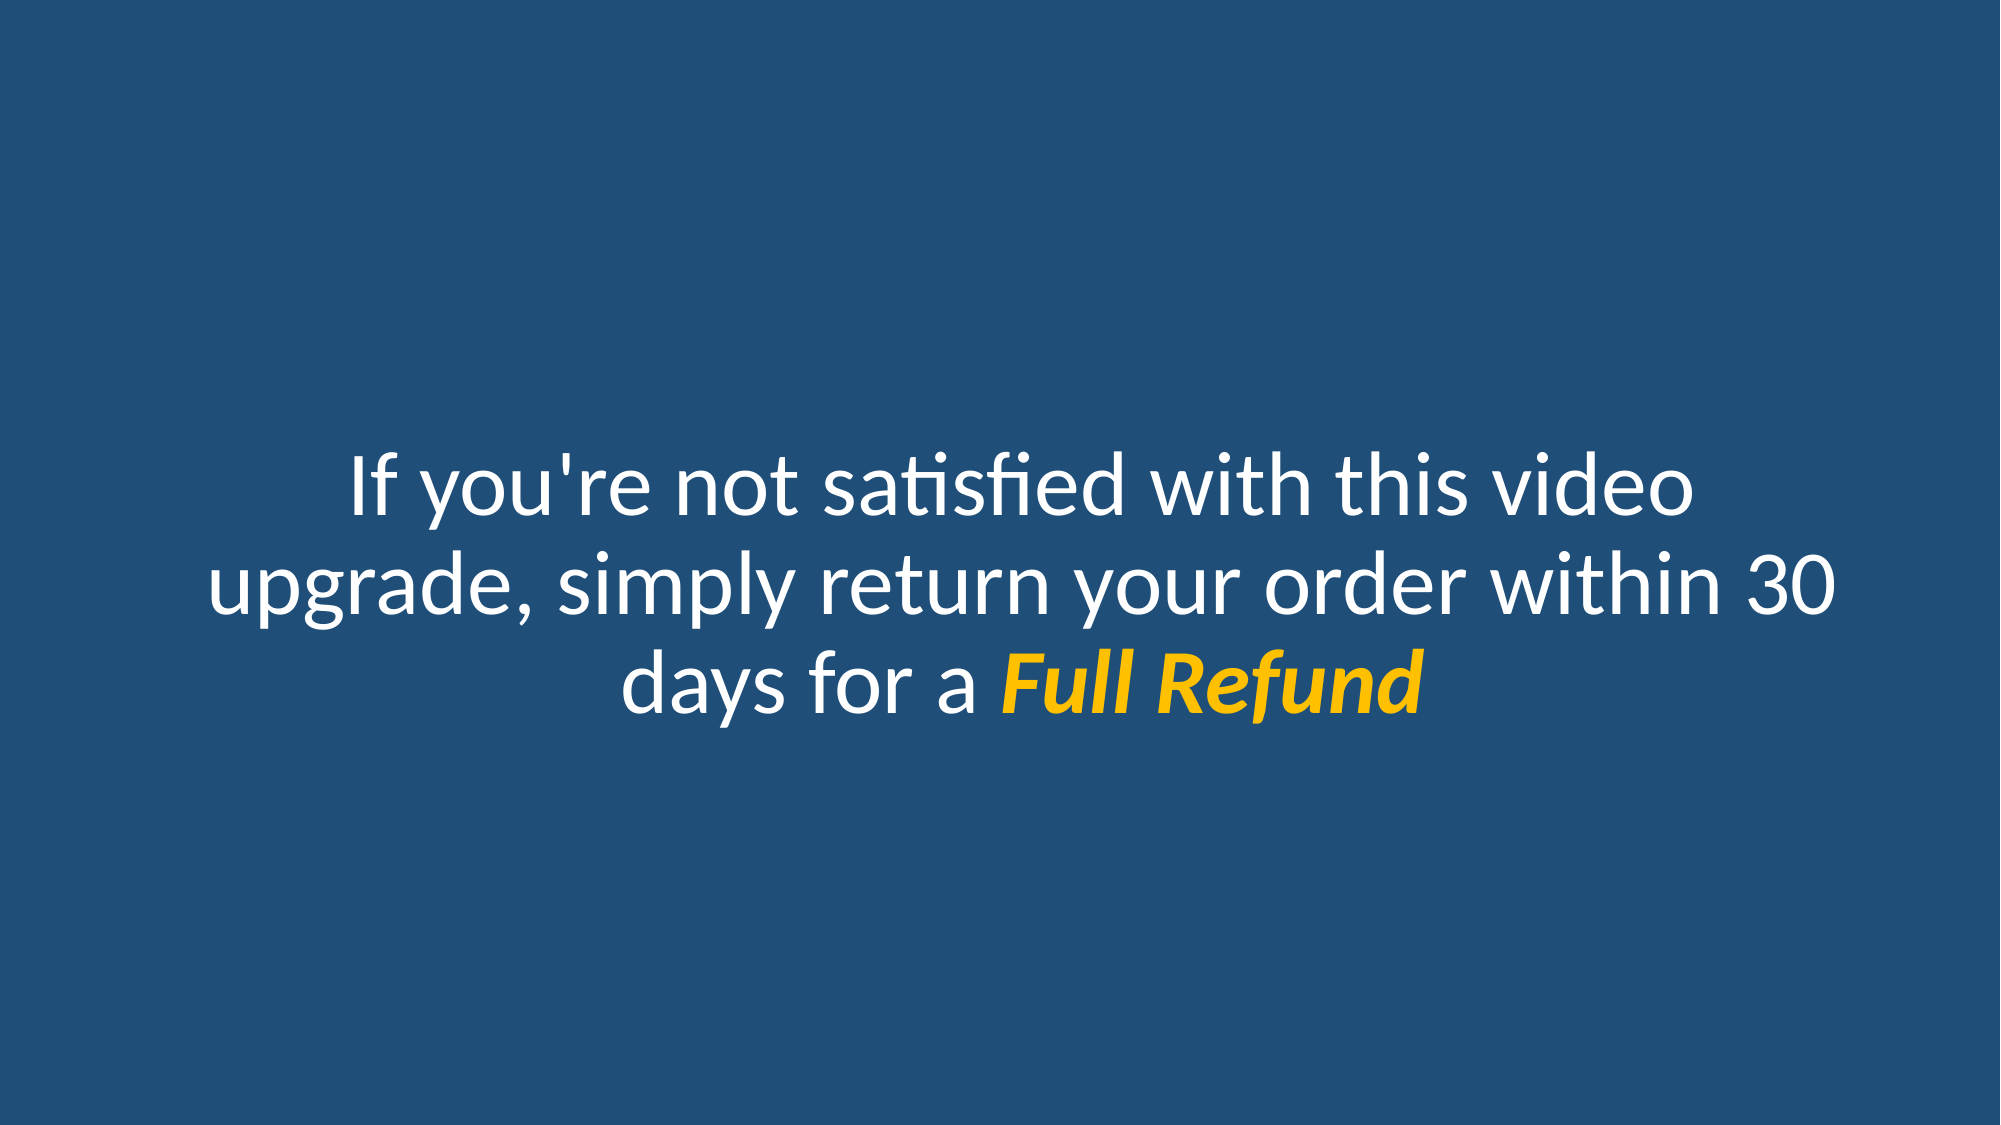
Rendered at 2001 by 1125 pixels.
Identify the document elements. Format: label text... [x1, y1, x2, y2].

list If you're not satisfied with this video upgrade, simply return your order within 30 days for a Full Refund [160, 308, 1886, 823]
